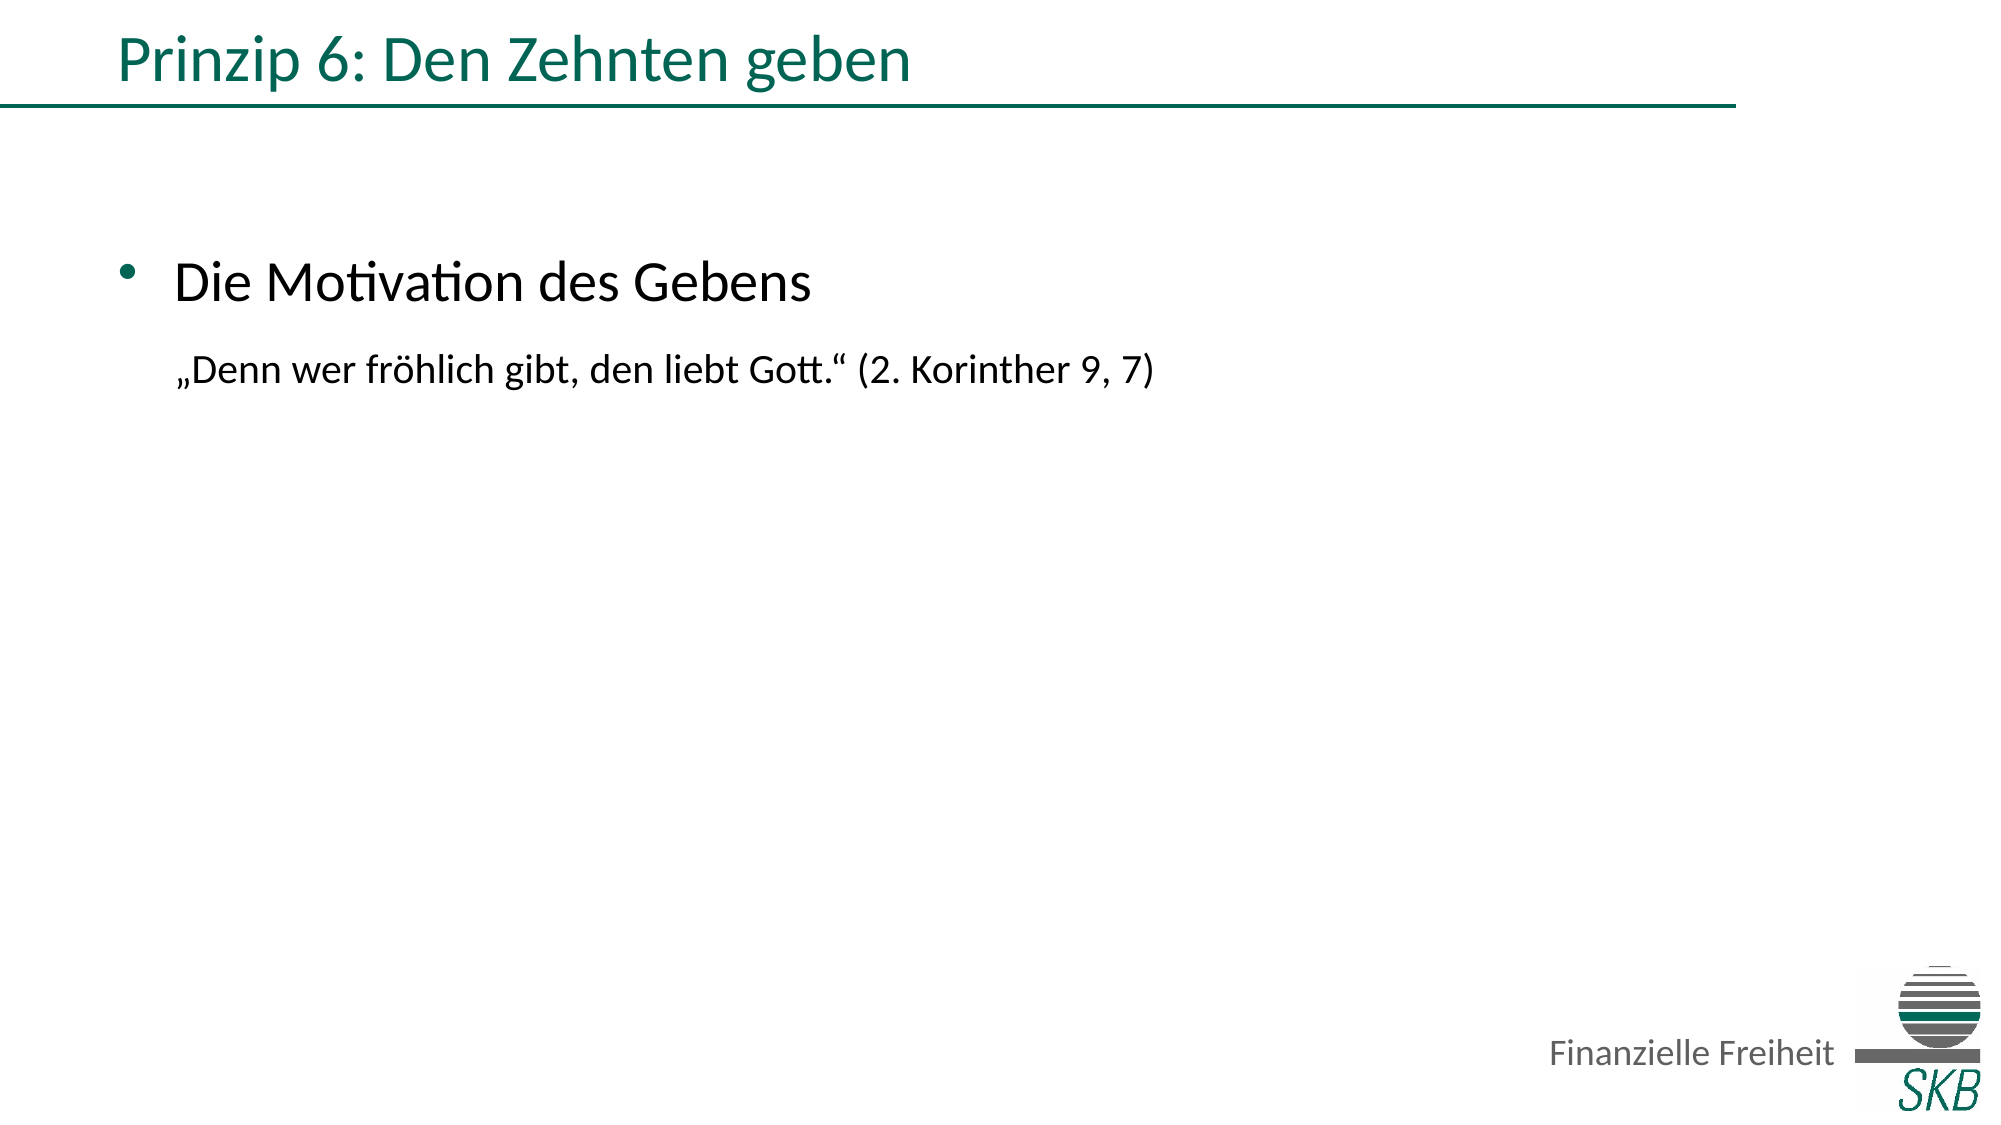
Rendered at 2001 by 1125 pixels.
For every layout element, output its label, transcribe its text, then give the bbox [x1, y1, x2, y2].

picture [1855, 966, 1981, 1111]
list Die Motivation des Gebens „Denn wer fröhlich gibt, den liebt Gott.“ (2. Korinther 9, 7) [117, 243, 1732, 944]
title Prinzip 6: Den Zehnten geben [102, 7, 1300, 80]
